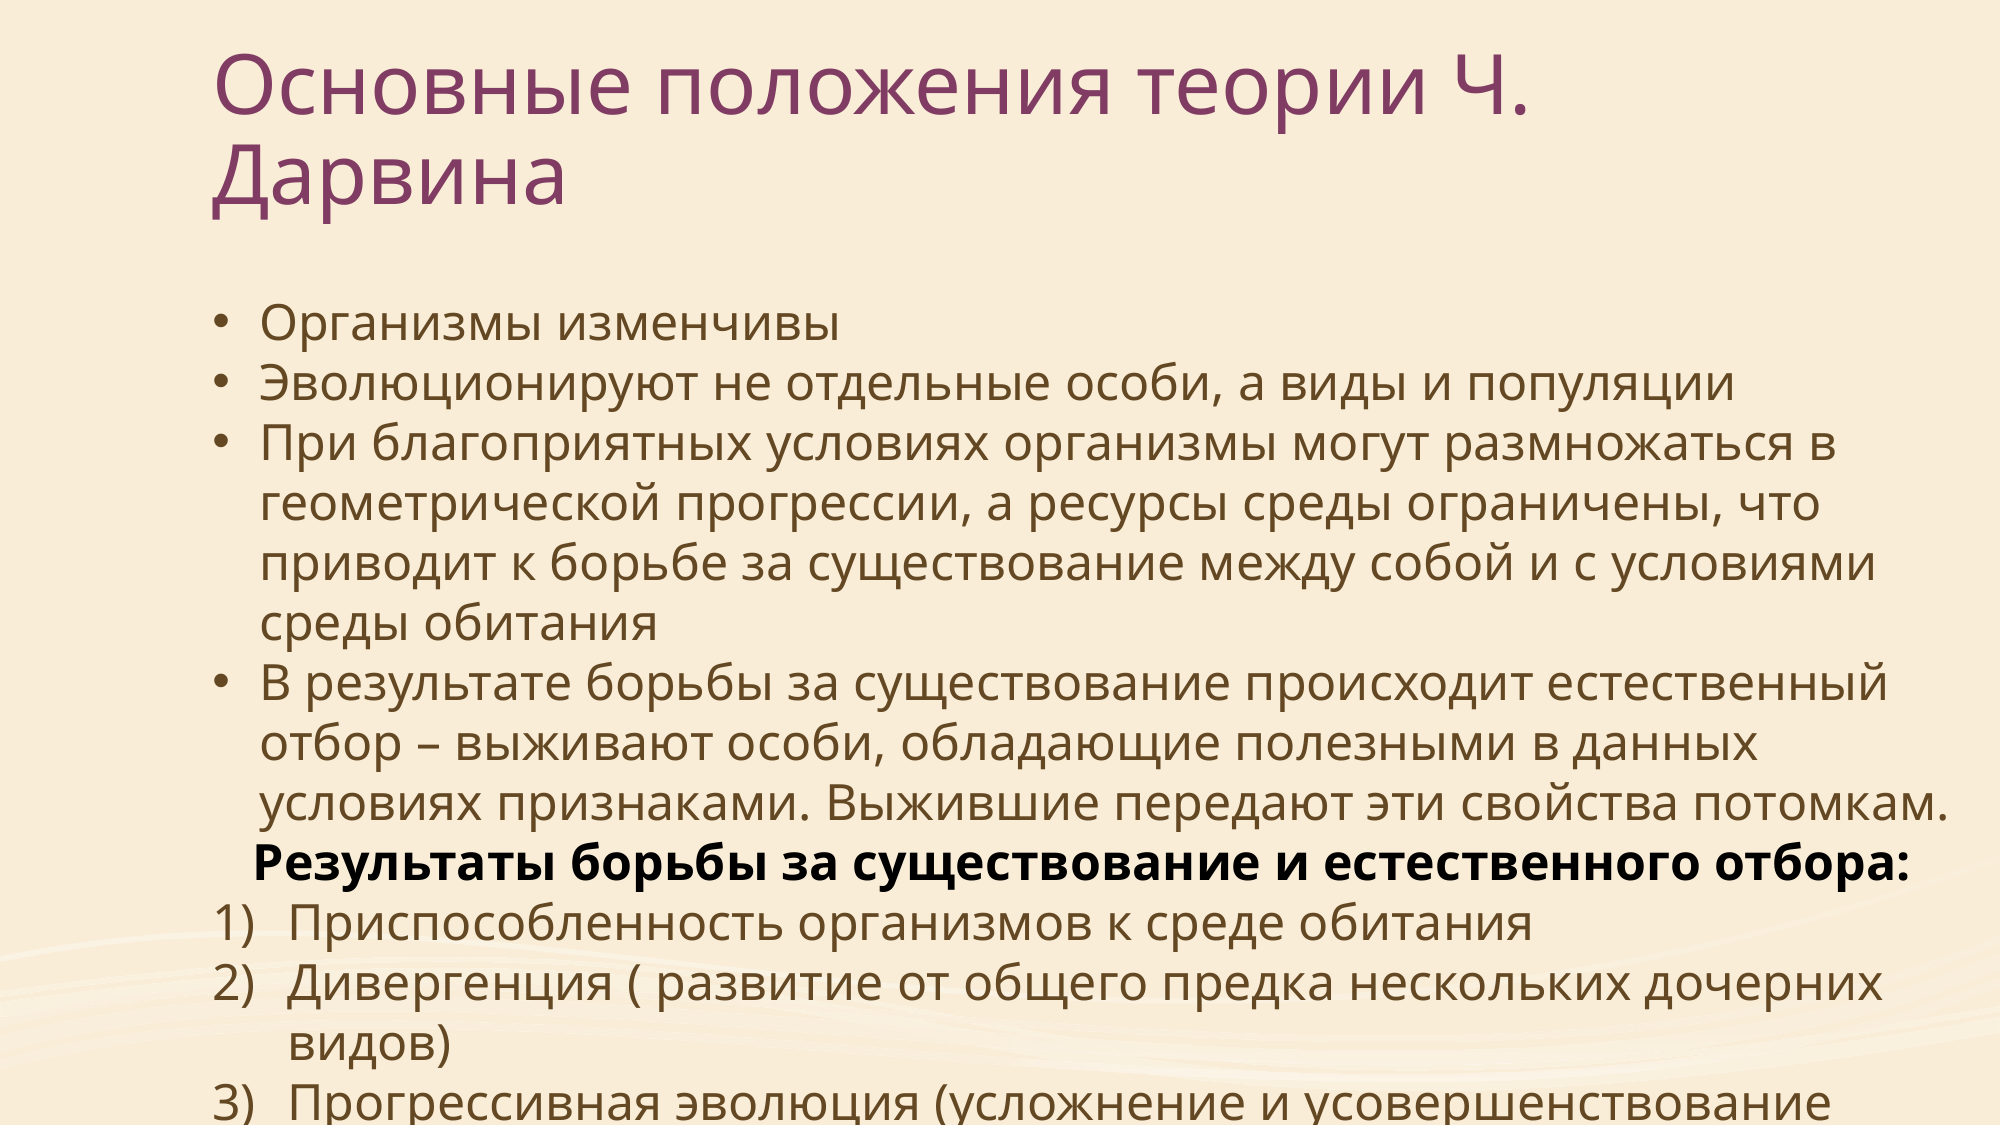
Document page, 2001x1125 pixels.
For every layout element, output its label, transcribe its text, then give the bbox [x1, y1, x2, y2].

title Основные положения теории Ч. Дарвина [197, 61, 1731, 231]
text_box Организмы изменчивы Эволюционируют не отдельные особи, а виды и популяции При благоприятных условиях организмы могут размножаться в геометрической прогрессии, а ресурсы среды ограничены, что приводит к борьбе за существование между собой и с условиями среды обитания В результате борьбы за существование происходит естественный отбор – выживают особи, обладающие полезными в данных условиях признаками. Выжившие передают эти свойства потомкам. Результаты борьбы за существование и естественного отбора: Приспособленность организмов к среде обитания Дивергенция ( развитие от общего предка нескольких дочерних видов) Прогрессивная эволюция (усложнение и усовершенствование видов) [197, 283, 1967, 1125]
